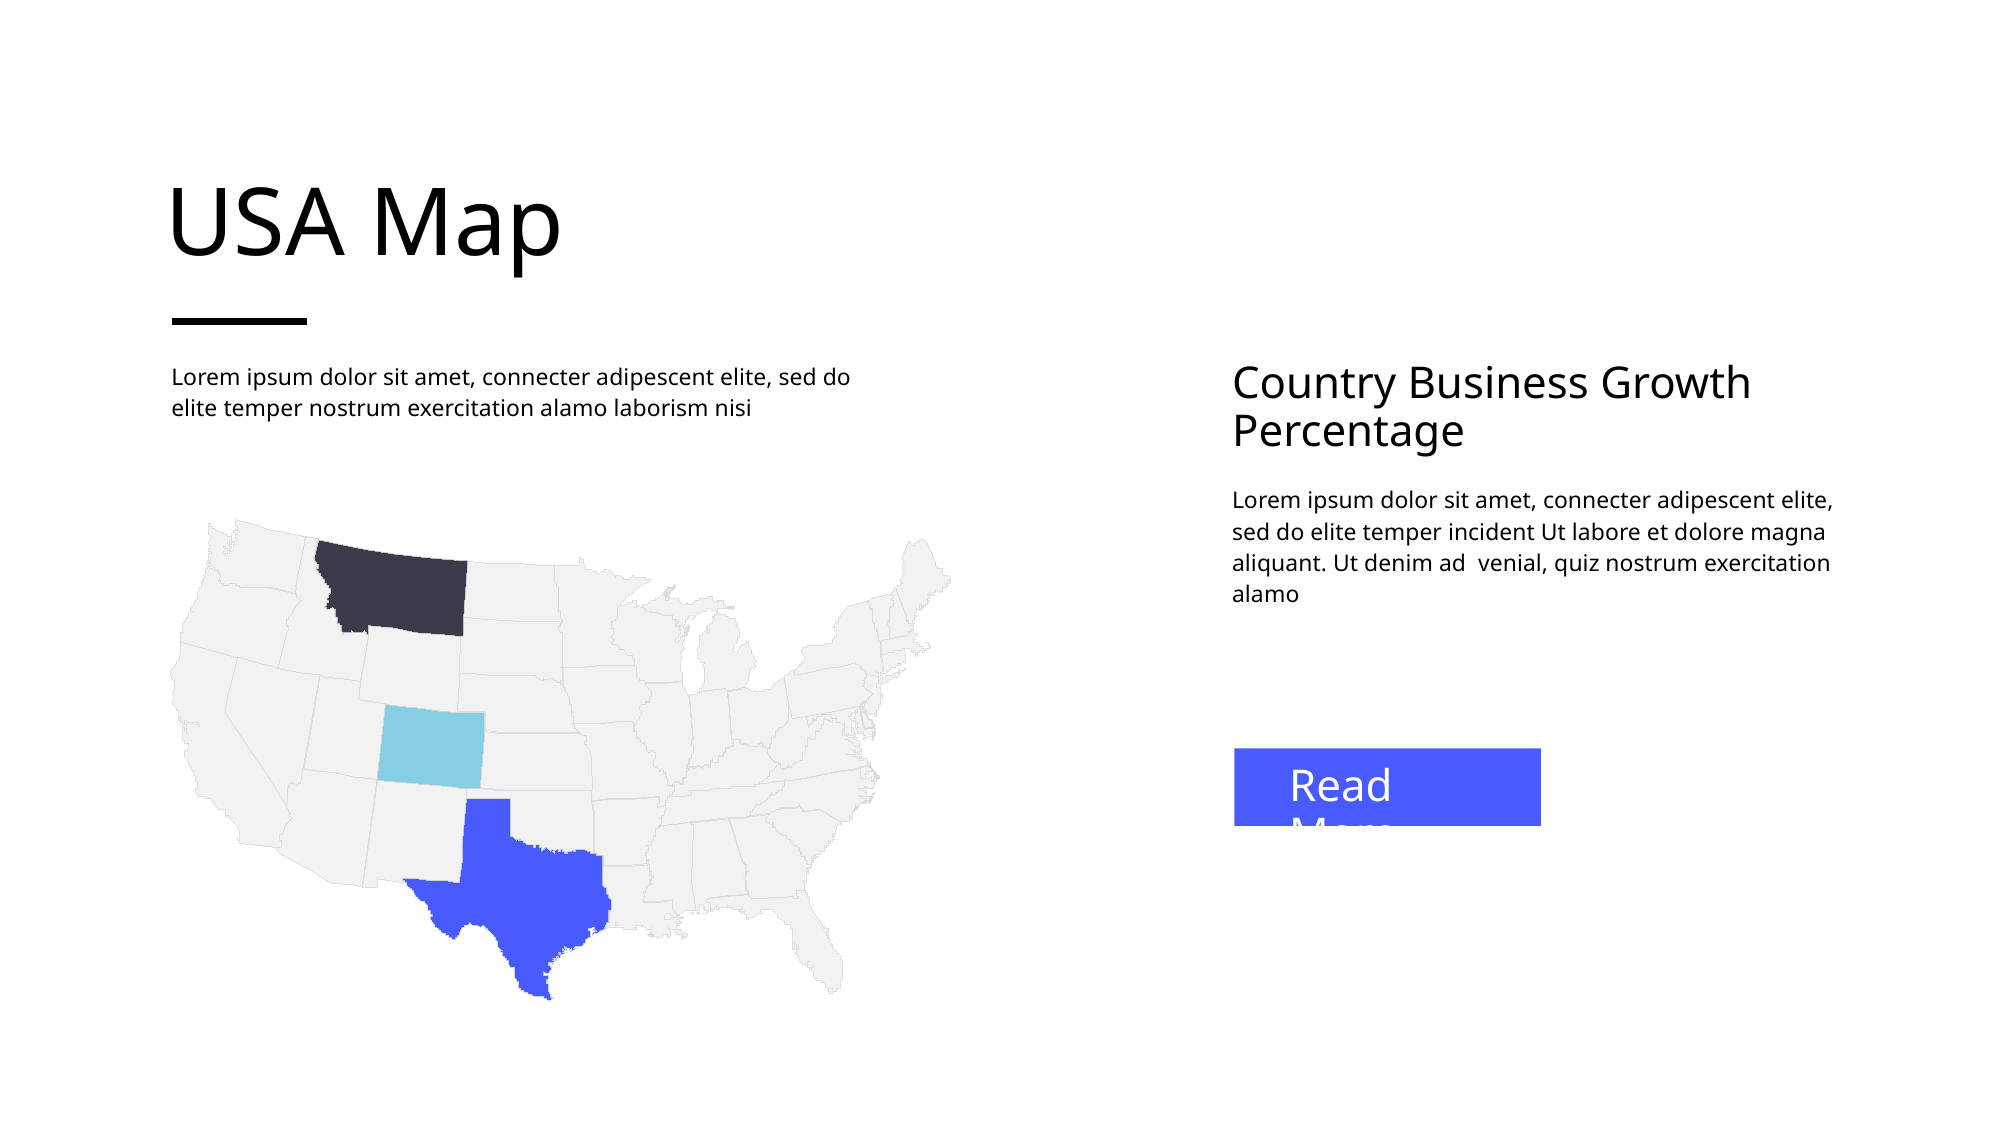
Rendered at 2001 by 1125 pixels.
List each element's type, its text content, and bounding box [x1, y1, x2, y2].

text_box Country Business Growth Percentage [1217, 351, 1868, 463]
text_box [1233, 747, 1542, 827]
text_box Lorem ipsum dolor sit amet, connecter adipescent elite, sed do elite temper nostrum exercitation alamo laborism nisi [156, 351, 898, 429]
text_box Lorem ipsum dolor sit amet, connecter adipescent elite, sed do elite temper incident Ut labore et dolore magna aliquant. Ut denim ad venial, quiz nostrum exercitation alamo [1217, 474, 1880, 615]
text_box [170, 519, 951, 1001]
text_box Read More [1274, 755, 1501, 866]
text_box USA Map [150, 172, 892, 282]
